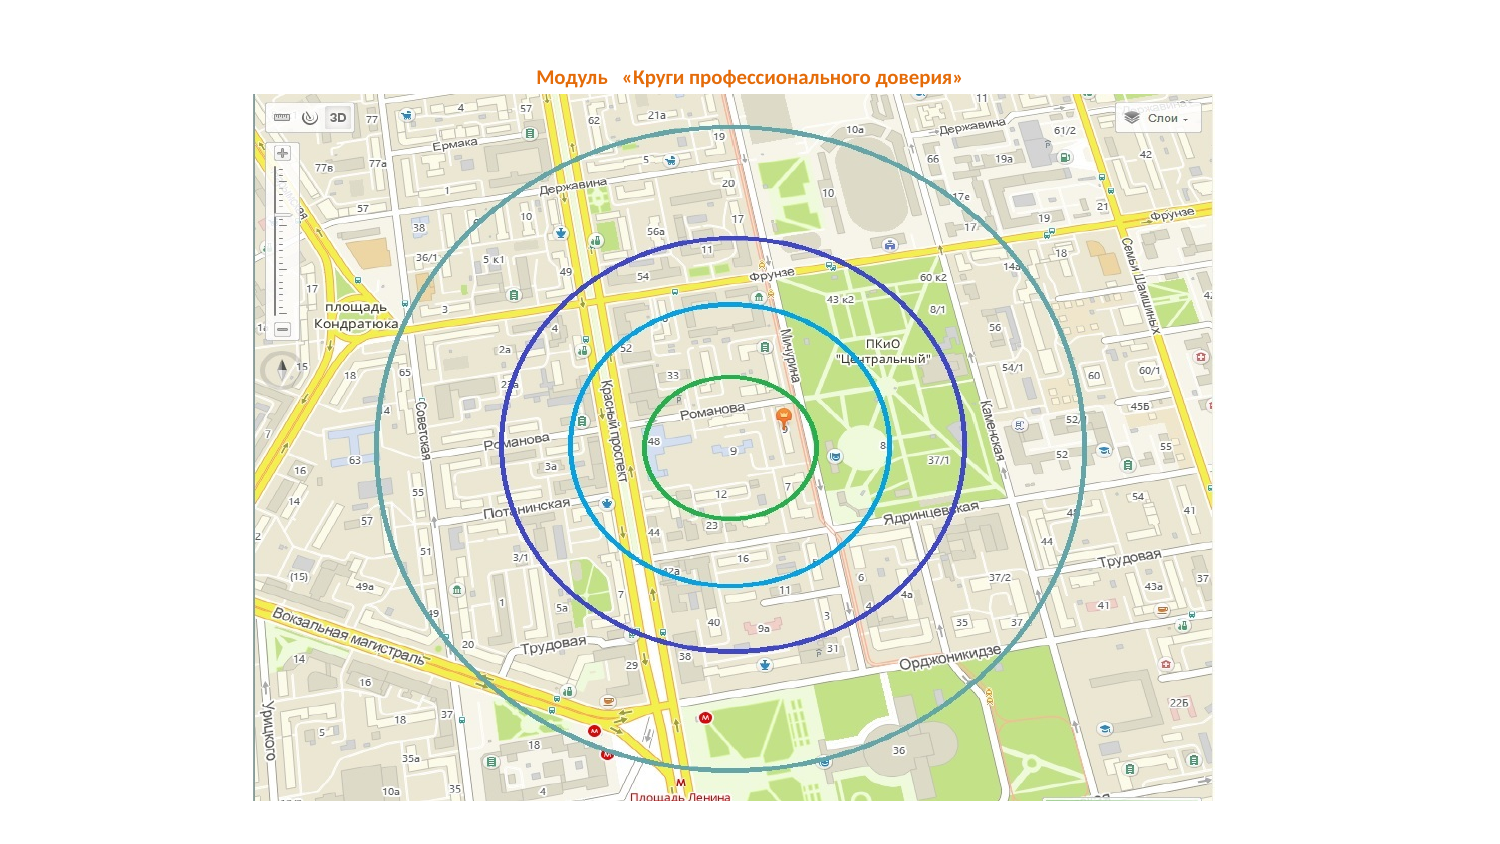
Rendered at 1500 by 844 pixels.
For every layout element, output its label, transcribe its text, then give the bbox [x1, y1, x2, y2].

title Модуль «Круги профессионального доверия» [0, 55, 1500, 137]
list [253, 94, 1215, 802]
